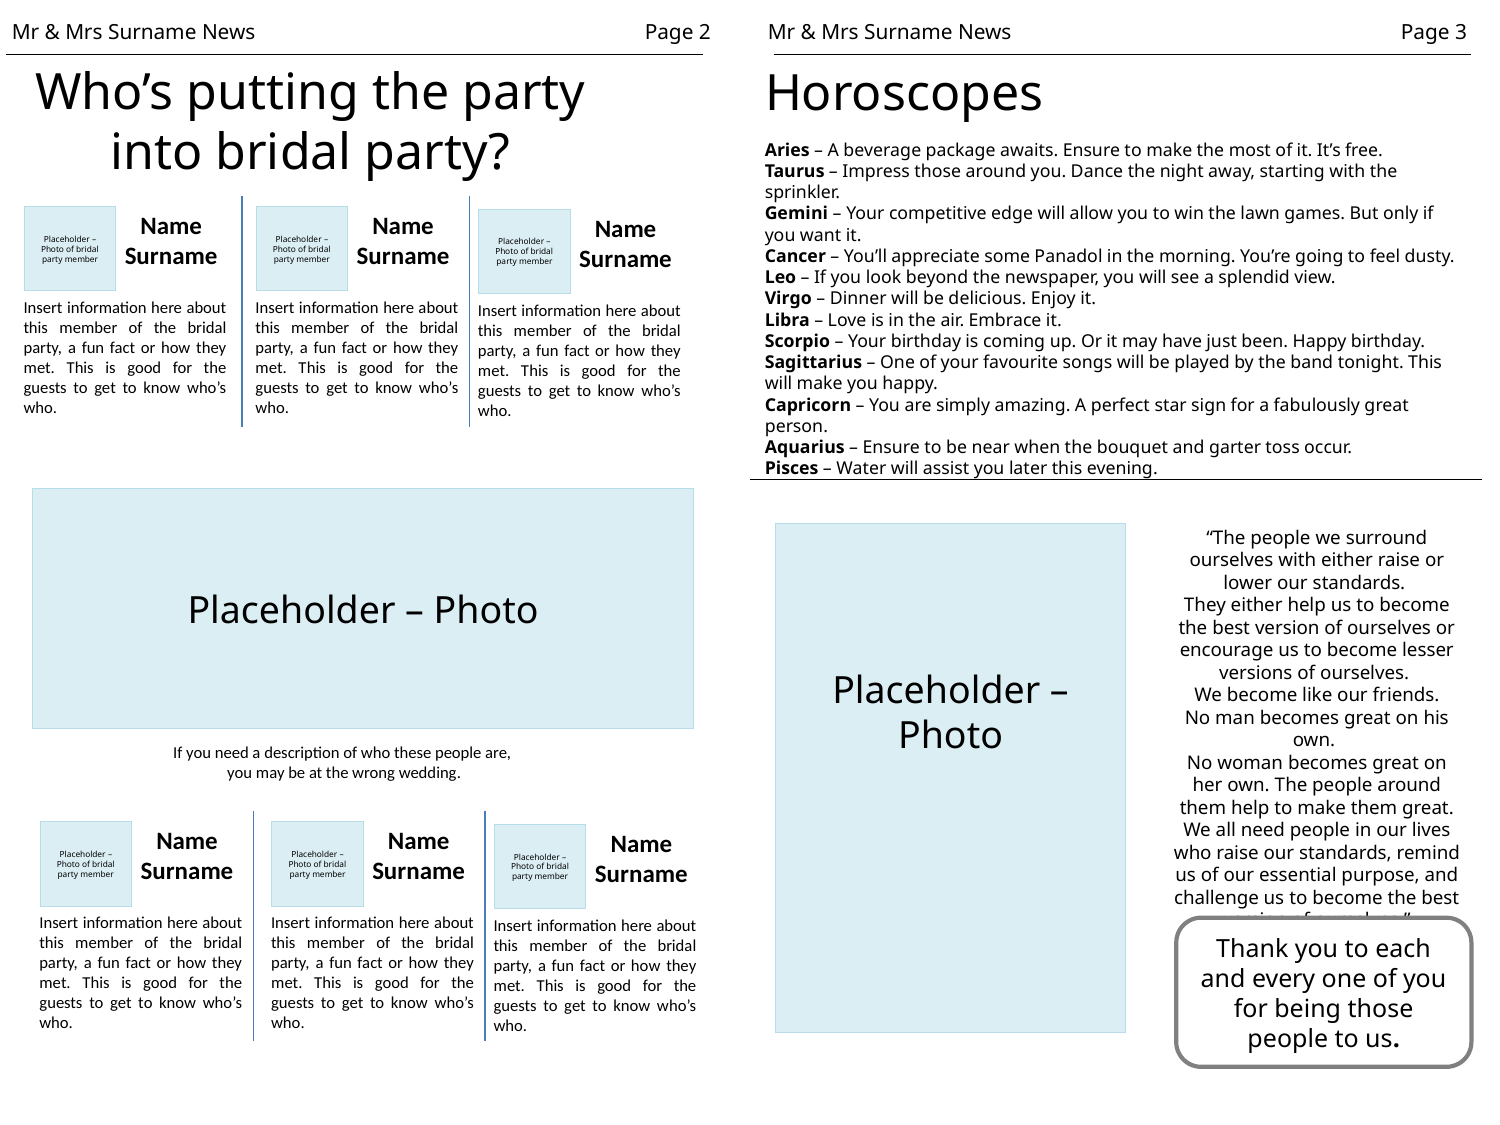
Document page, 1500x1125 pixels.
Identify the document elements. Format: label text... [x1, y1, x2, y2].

text_box Insert information here about this member of the bridal party, a fun fact or how they met. This is good for the guests to get to know who’s who. [17, 290, 233, 367]
text_box Placeholder – Photo of bridal party member [24, 206, 116, 291]
text_box Insert information here about this member of the bridal party, a fun fact or how they met. This is good for the guests to get to know who’s who. [474, 293, 687, 369]
text_box Name Surname [341, 203, 464, 290]
text_box Name Surname [579, 821, 703, 908]
text_box If you need a description of who these people are, you may be at the wrong wedding. [0, 735, 689, 843]
text_box Mr & Mrs Surname News Page 3 [761, 12, 1495, 31]
text_box Placeholder – Photo of bridal party member [494, 824, 586, 909]
text_box Placeholder – Photo of bridal party member [271, 821, 364, 907]
text_box Insert information here about this member of the bridal party, a fun fact or how they met. This is good for the guests to get to know who’s who. [33, 905, 248, 982]
text_box “The people we surround ourselves with either raise or lower our standards. They either help us to become the best version of ourselves or encourage us to become lesser versions of ourselves. We become like our friends. No man becomes great on his own. No woman becomes great on her own. The people around them help to make them great. We all need people in our lives who raise our standards, remind us of our essential purpose, and challenge us to become the best version of ourselves.” -Matthew Kelly [1138, 498, 1495, 1038]
text_box Aries – A beverage package awaits. Ensure to make the most of it. It’s free. Taurus – Impress those around you. Dance the night away, starting with the sprinkler. Gemini – Your competitive edge will allow you to win the lawn games. But only if you want it. Cancer – You’ll appreciate some Panadol in the morning. You’re going to feel dusty. Leo – If you look beyond the newspaper, you will see a splendid view. Virgo – Dinner will be delicious. Enjoy it. Libra – Love is in the air. Embrace it. Scorpio – Your birthday is coming up. Or it may have just been. Happy birthday. Sagittarius – One of your favourite songs will be played by the band tonight. This will make you happy. Capricorn – You are simply amazing. A perfect star sign for a fabulously great person. Aquarius – Ensure to be near when the bouquet and garter toss occur. Pisces – Water will assist you later this evening. [749, 130, 1484, 486]
text_box Who’s putting the party into bridal party? [5, 61, 616, 243]
text_box Name Surname [125, 819, 248, 905]
text_box Name Surname [357, 819, 480, 905]
text_box Name Surname [109, 203, 233, 290]
text_box Placeholder – Photo of bridal party member [256, 206, 348, 291]
text_box Placeholder – Photo [775, 523, 1126, 1033]
text_box Horoscopes [758, 54, 1483, 126]
text_box Placeholder – Photo of bridal party member [478, 209, 571, 294]
text_box Insert information here about this member of the bridal party, a fun fact or how they met. This is good for the guests to get to know who’s who. [249, 290, 464, 367]
text_box Mr & Mrs Surname News Page 2 [5, 12, 739, 31]
text_box Insert information here about this member of the bridal party, a fun fact or how they met. This is good for the guests to get to know who’s who. [265, 905, 480, 982]
text_box Name Surname [564, 206, 687, 293]
text_box Insert information here about this member of the bridal party, a fun fact or how they met. This is good for the guests to get to know who’s who. [490, 908, 703, 984]
text_box Placeholder – Photo [32, 488, 694, 729]
text_box Thank you to each and every one of you for being those people to us. [1174, 915, 1474, 1069]
text_box Placeholder – Photo of bridal party member [40, 821, 132, 907]
